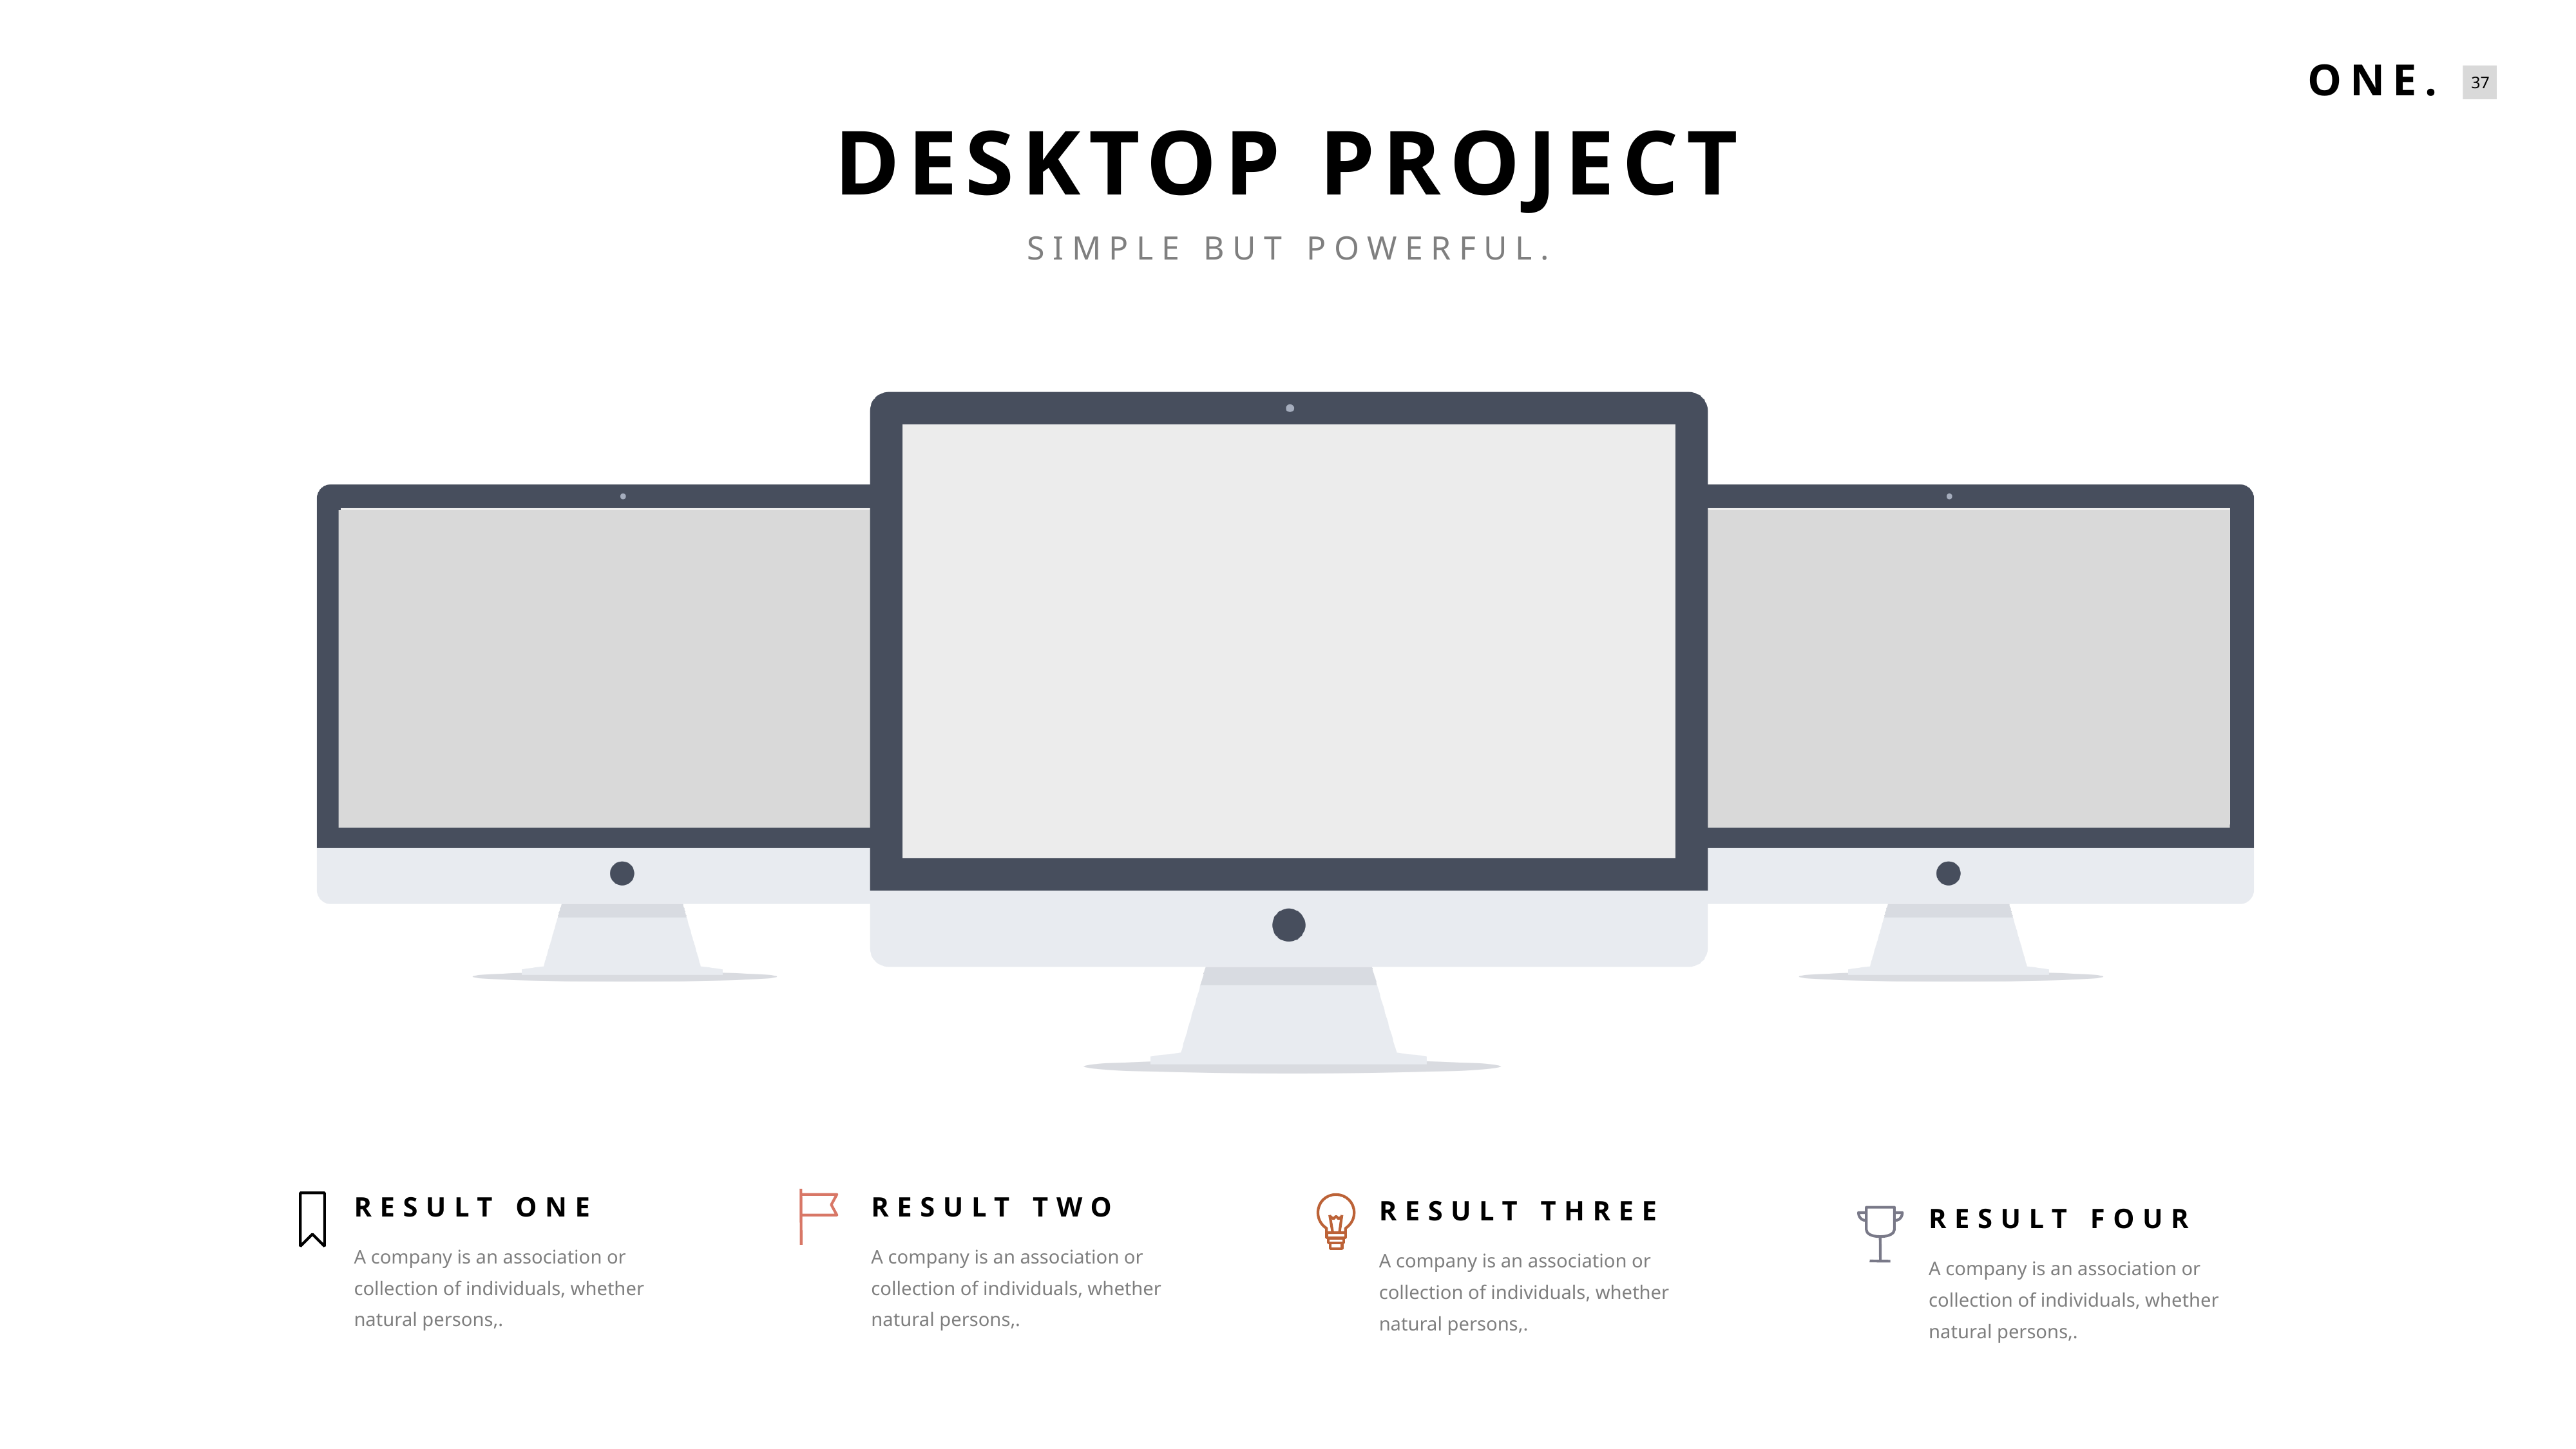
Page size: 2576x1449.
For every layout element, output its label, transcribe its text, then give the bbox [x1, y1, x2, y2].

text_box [1858, 1179, 2277, 1349]
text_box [801, 1167, 1219, 1337]
picture [338, 386, 2237, 1079]
text_box SIMPLE BUT POWERFUL. [854, 222, 1722, 271]
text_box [1317, 1171, 1727, 1341]
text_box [300, 1167, 702, 1341]
text_box DESKTOP PROJECT [734, 102, 1840, 218]
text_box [1733, 480, 2273, 986]
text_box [297, 480, 843, 986]
